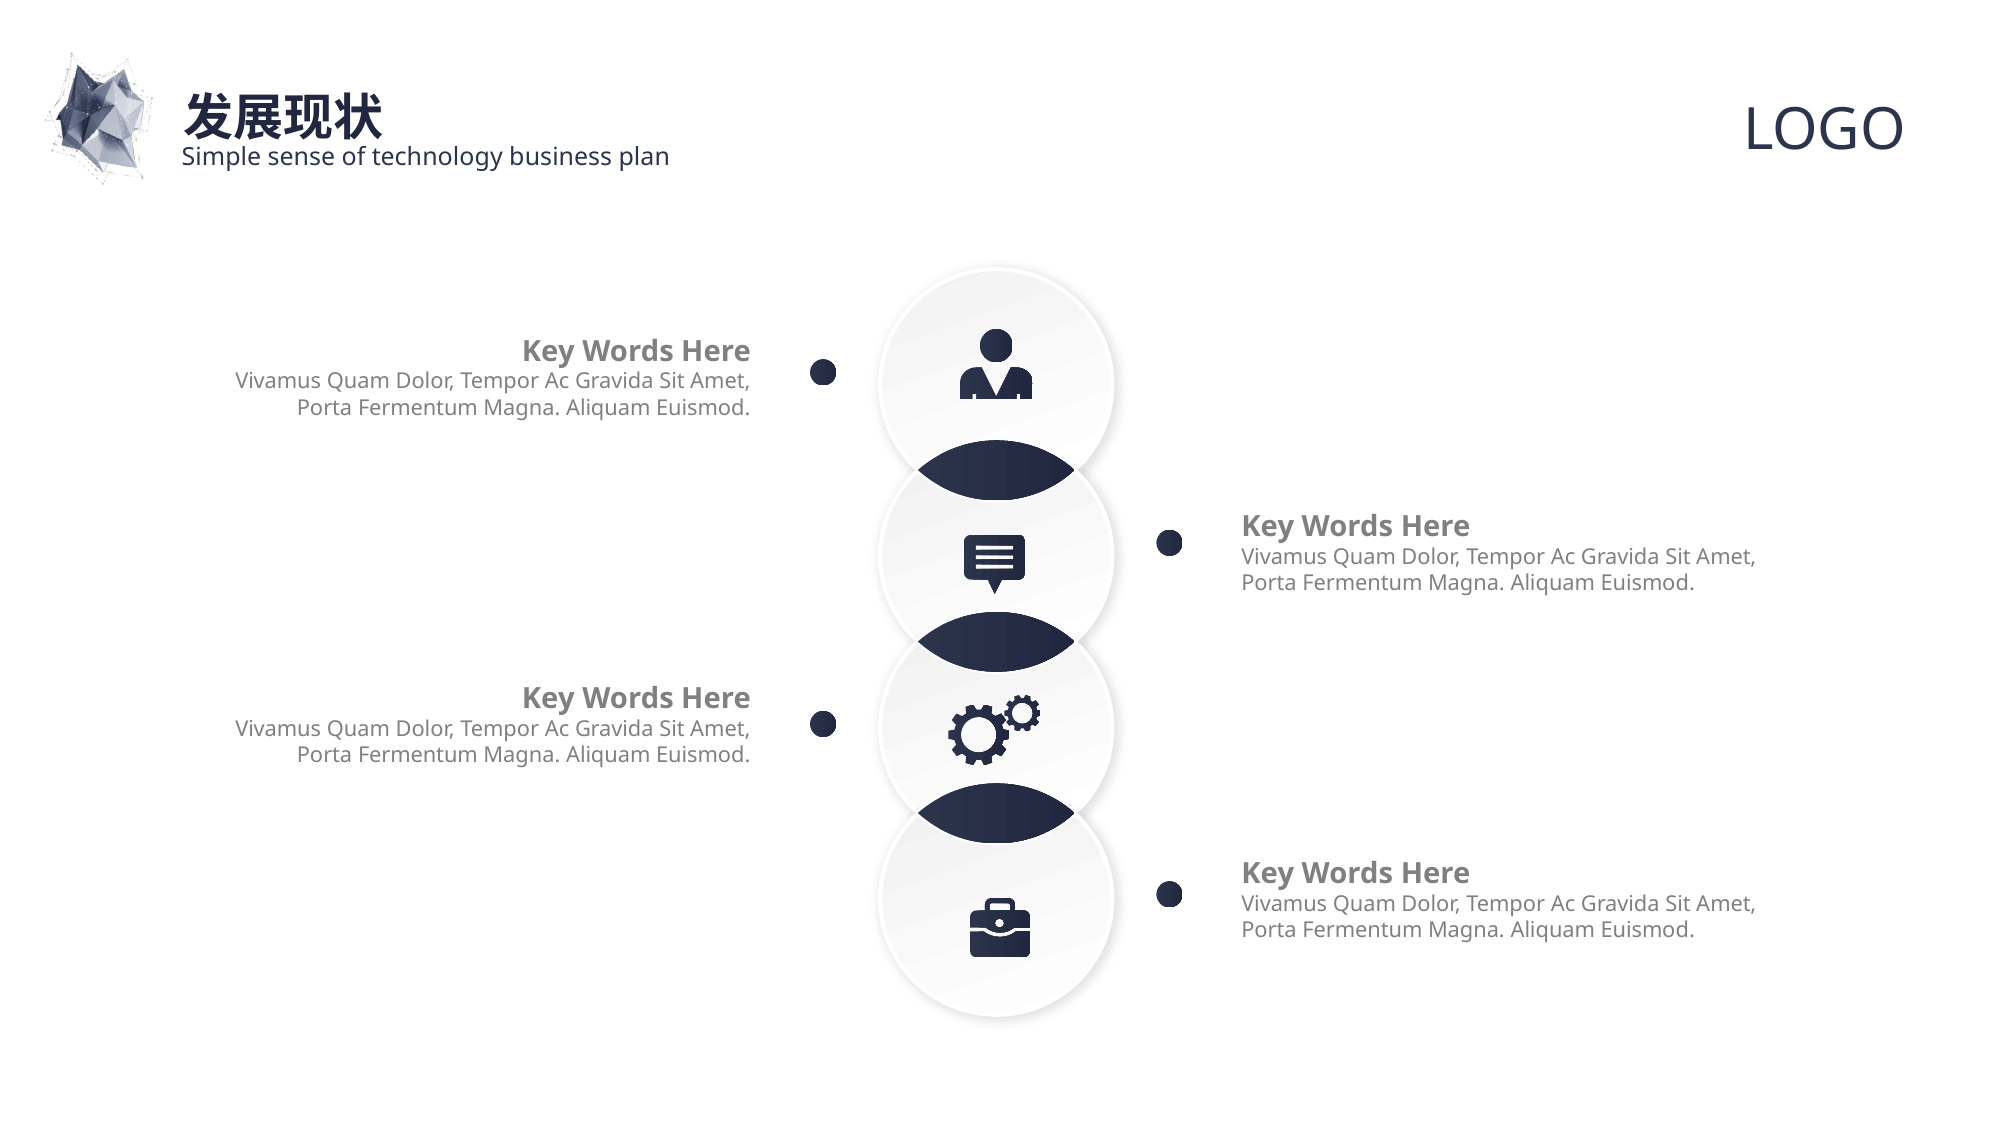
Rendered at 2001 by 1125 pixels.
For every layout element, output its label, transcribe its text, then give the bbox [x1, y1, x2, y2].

text_box [917, 783, 1075, 844]
text_box [1155, 528, 1184, 557]
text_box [963, 534, 1026, 594]
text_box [948, 695, 1041, 766]
text_box [879, 811, 1114, 1016]
text_box [879, 468, 1114, 641]
text_box [808, 358, 838, 387]
text_box [1155, 880, 1184, 909]
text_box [970, 898, 1030, 958]
text_box [879, 268, 1114, 469]
text_box [917, 440, 1075, 501]
text_box Key Words Here Vivamus Quam Dolor, Tempor Ac Gravida Sit Amet, Porta Fermentum Magna. Aliquam Euismod. [198, 636, 766, 774]
text_box Key Words Here Vivamus Quam Dolor, Tempor Ac Gravida Sit Amet, Porta Fermentum Magna. Aliquam Euismod. [1226, 465, 1777, 603]
text_box [808, 709, 838, 739]
picture [0, 0, 188, 236]
text_box [879, 640, 1114, 812]
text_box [959, 328, 1033, 400]
text_box [917, 612, 1075, 672]
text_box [179, 70, 774, 175]
text_box Key Words Here Vivamus Quam Dolor, Tempor Ac Gravida Sit Amet, Porta Fermentum Magna. Aliquam Euismod. [198, 289, 766, 427]
text_box Key Words Here Vivamus Quam Dolor, Tempor Ac Gravida Sit Amet, Porta Fermentum Magna. Aliquam Euismod. [1226, 812, 1777, 950]
